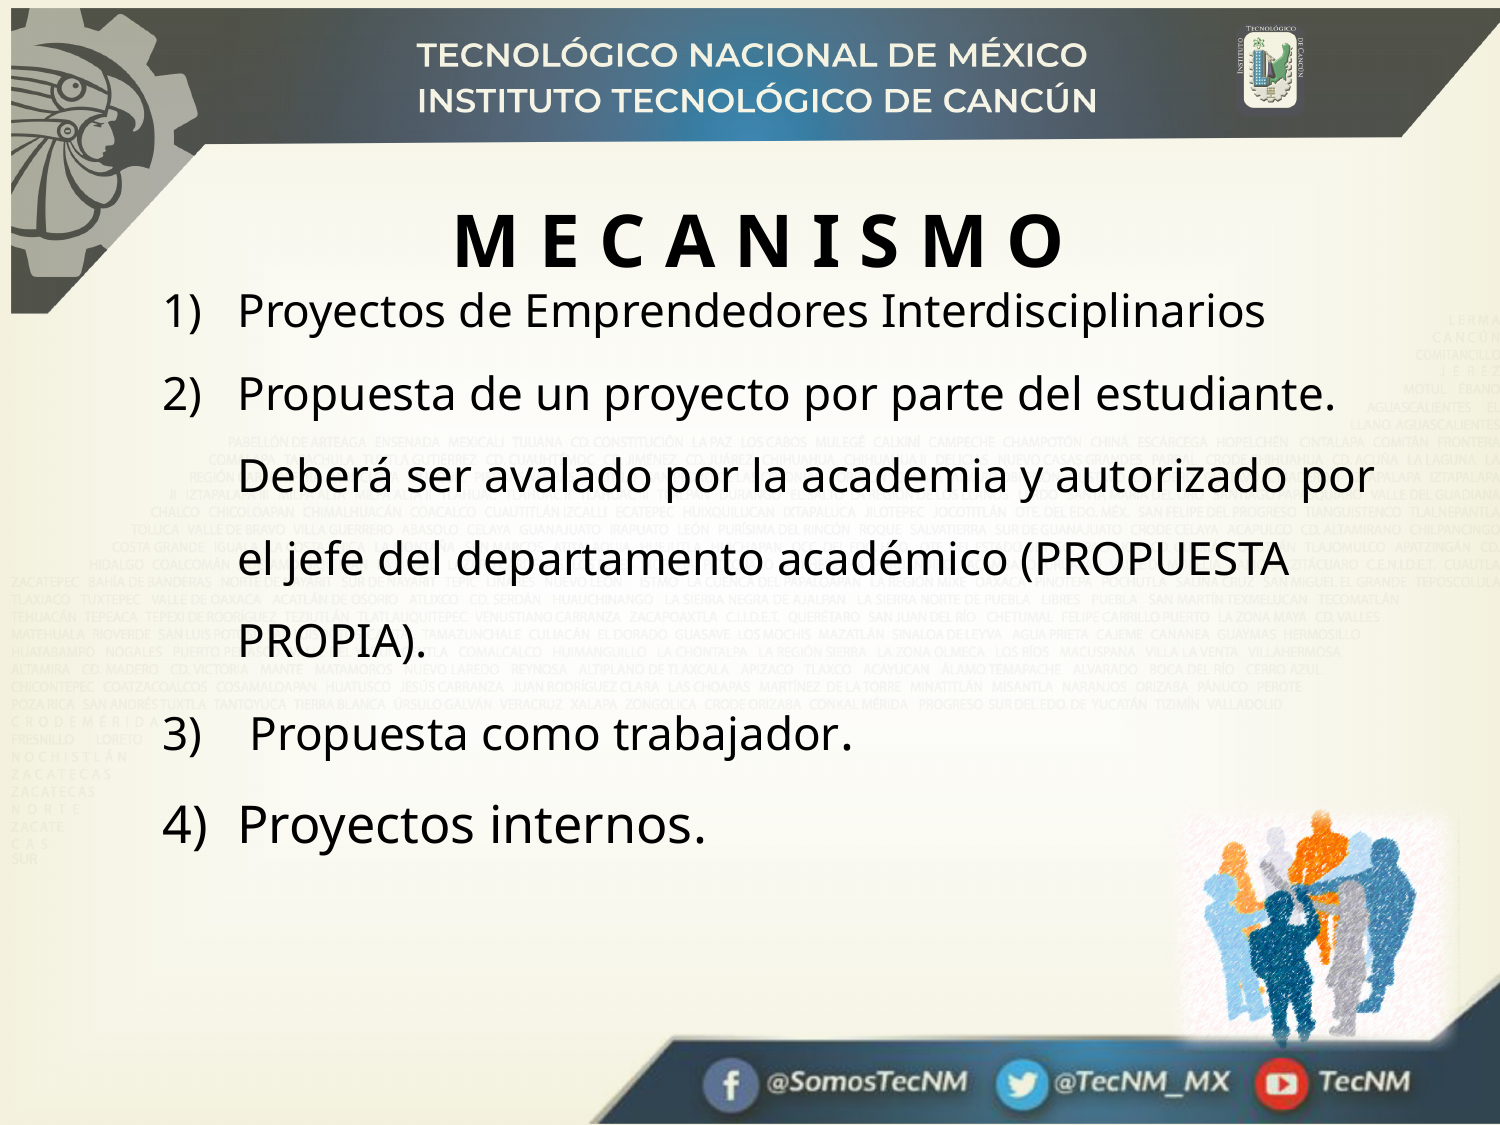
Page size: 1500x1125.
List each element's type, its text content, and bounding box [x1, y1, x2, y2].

picture [1162, 798, 1468, 1060]
text_box Proyectos de Emprendedores Interdisciplinarios Propuesta de un proyecto por parte del estudiante. Deberá ser avalado por la academia y autorizado por el jefe del departamento académico (PROPUESTA PROPIA). Propuesta como trabajador. Proyectos internos. [147, 247, 1424, 862]
text_box M E C A N I S M O [145, 74, 1391, 290]
